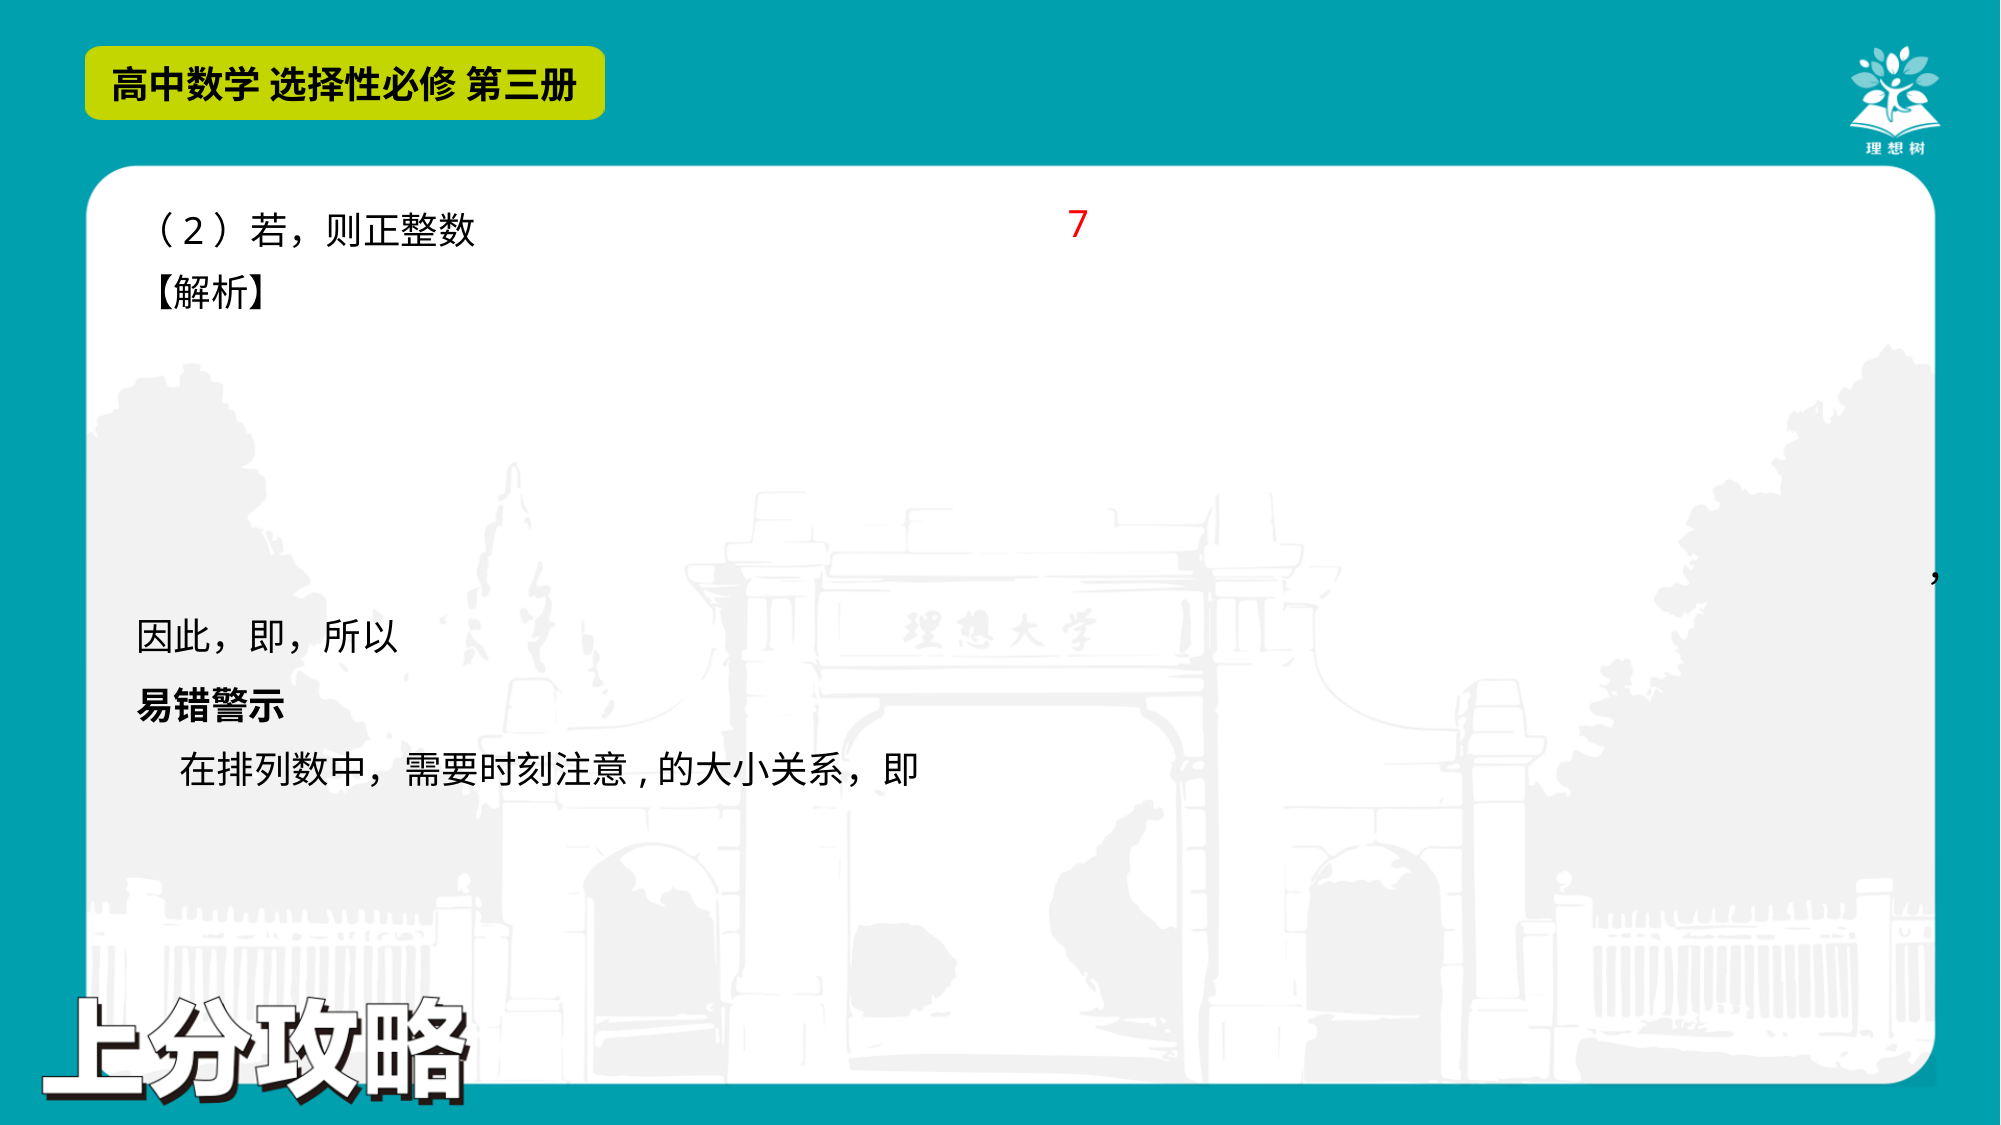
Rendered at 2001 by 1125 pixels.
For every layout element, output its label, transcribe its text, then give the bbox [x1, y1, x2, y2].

text_box 7 [1053, 176, 1103, 238]
picture [0, 0, 2000, 1125]
